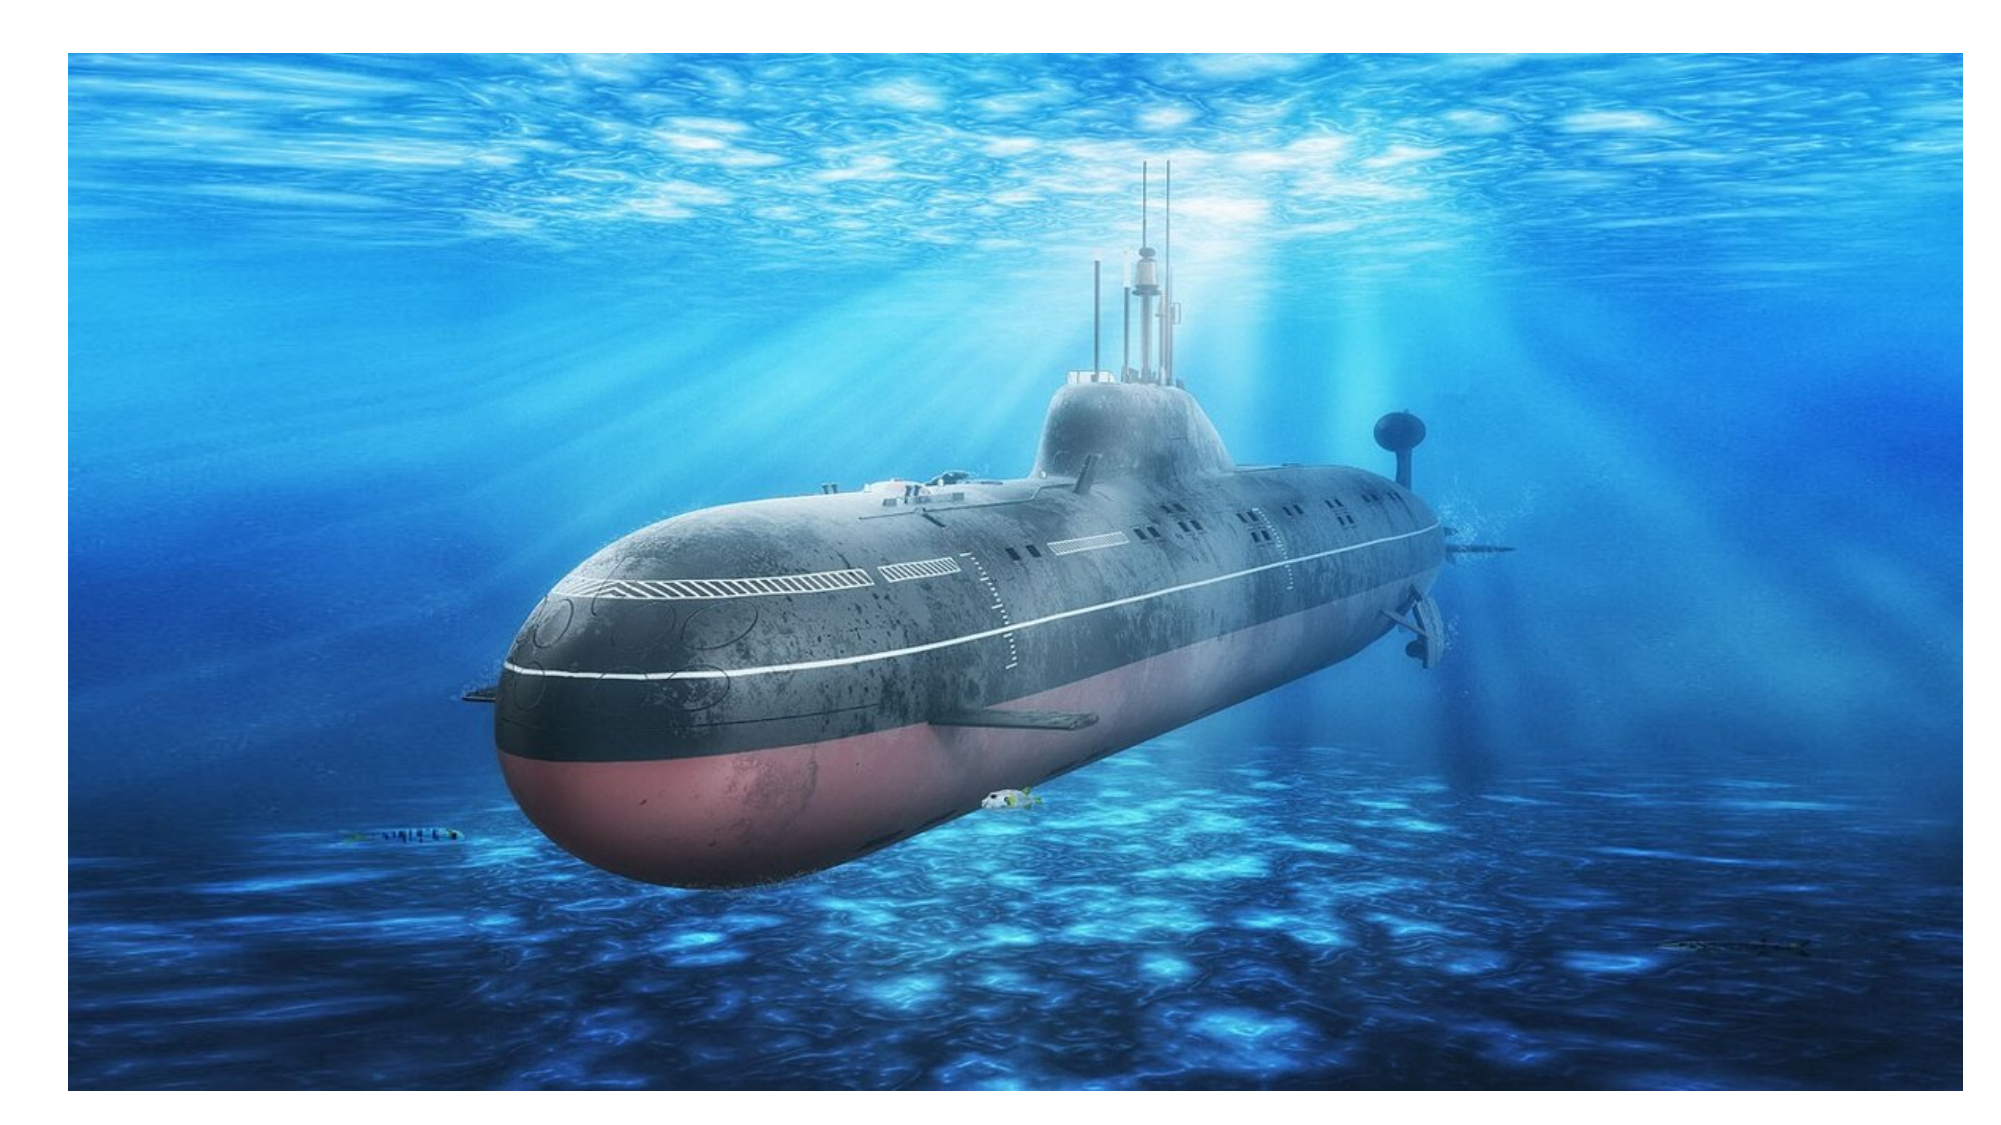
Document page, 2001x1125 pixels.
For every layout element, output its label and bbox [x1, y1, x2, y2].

picture [68, 53, 1963, 1091]
